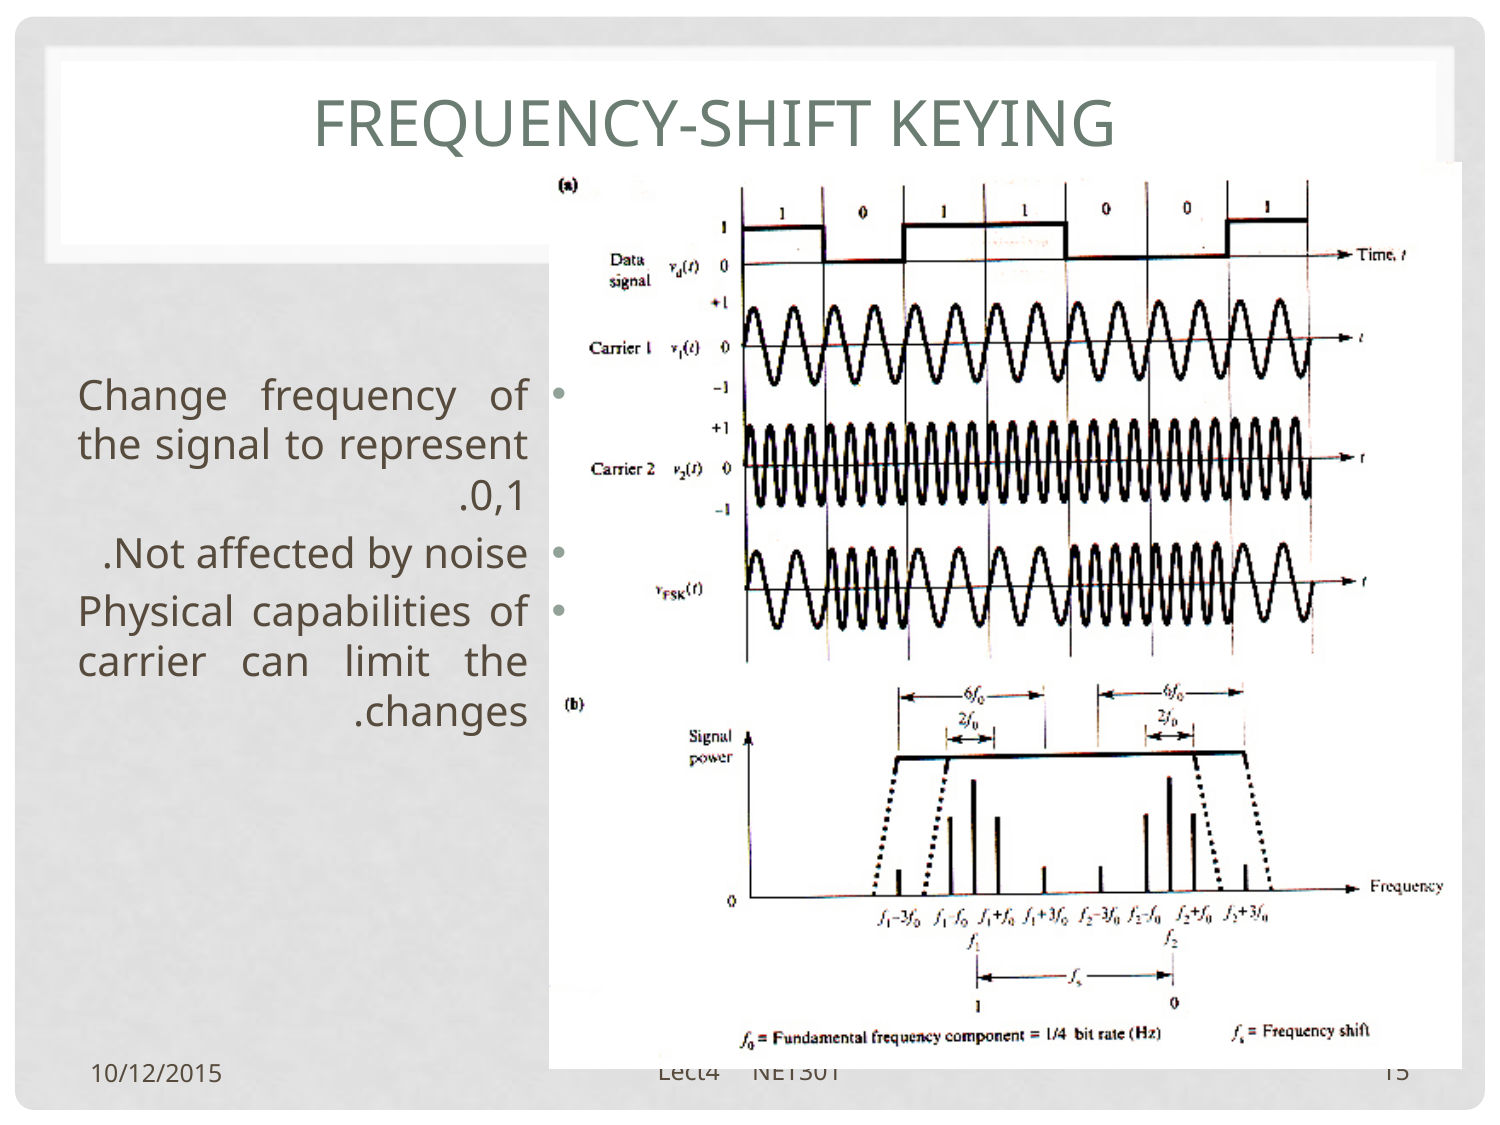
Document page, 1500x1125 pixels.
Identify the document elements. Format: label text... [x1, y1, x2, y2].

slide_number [75, 1042, 425, 1103]
title Frequency-shift keying [125, 75, 1305, 168]
list Change frequency of the signal to represent 0,1. Not affected by noise. Physical capabilities of carrier can limit the changes. [62, 312, 549, 1035]
footer Lect4 NET301 [512, 1042, 988, 1103]
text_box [549, 162, 1462, 1069]
slide_number 15 [1074, 1069, 1425, 1103]
